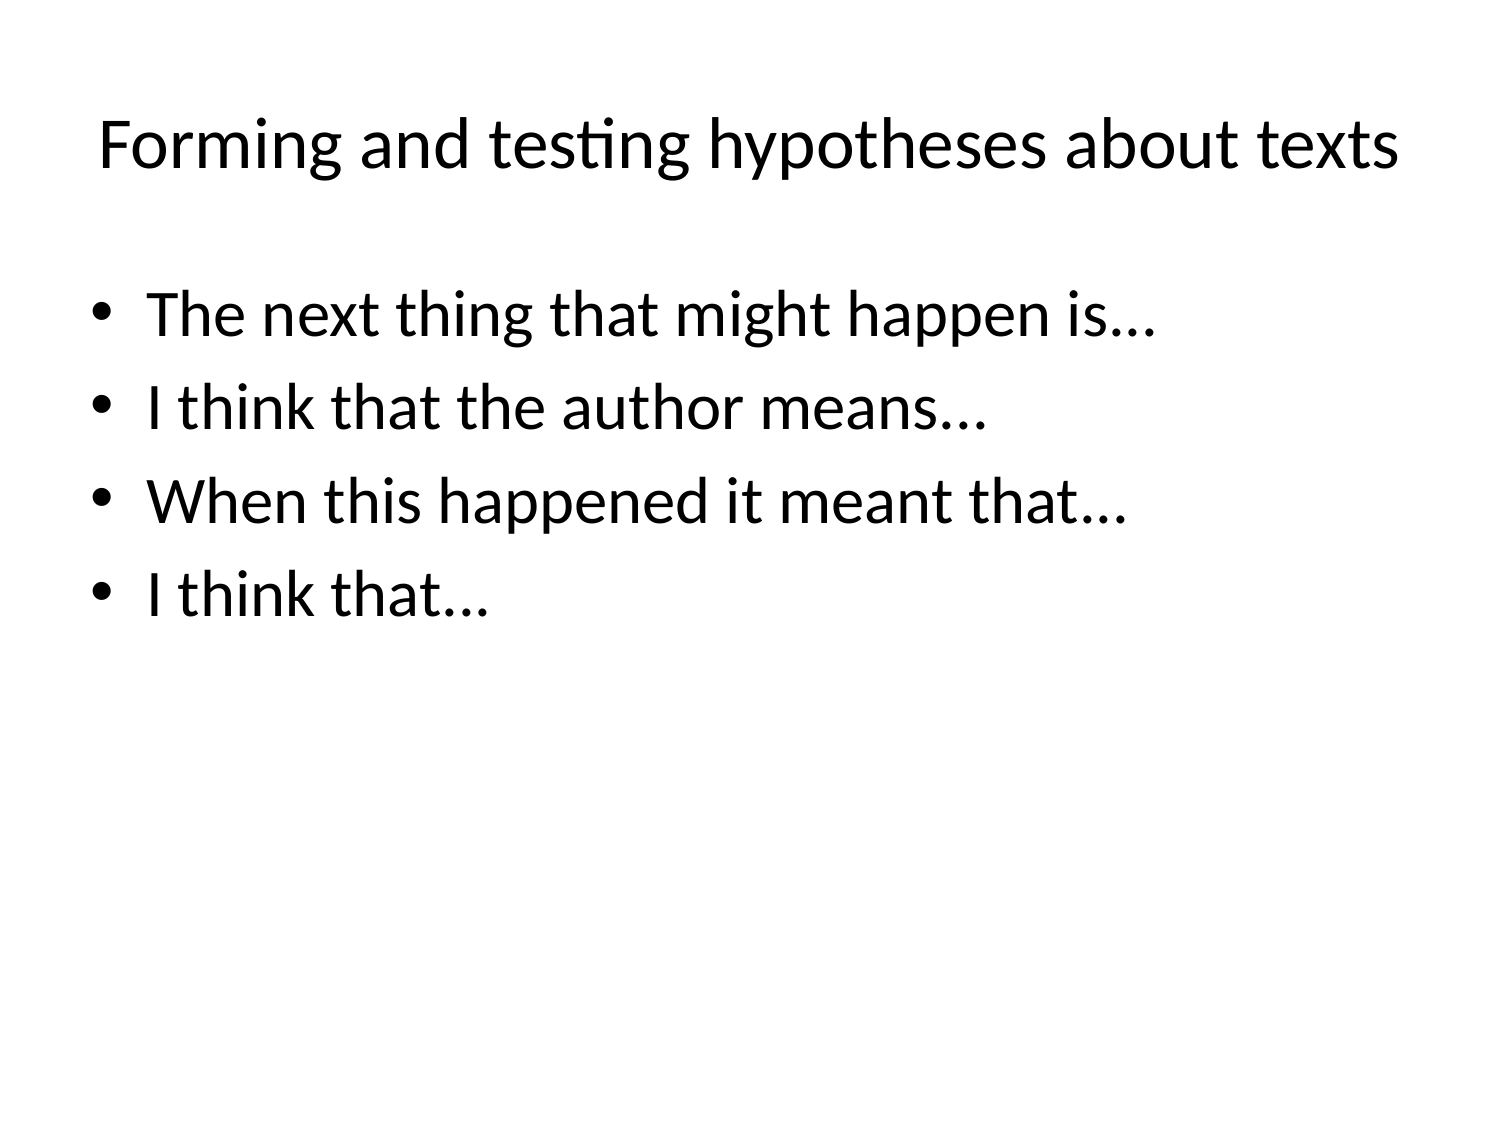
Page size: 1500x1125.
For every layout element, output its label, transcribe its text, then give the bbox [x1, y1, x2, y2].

title Forming and testing hypotheses about texts [75, 45, 1425, 233]
list The next thing that might happen is... I think that the author means... When this happened it meant that... I think that... [75, 262, 1425, 1005]
